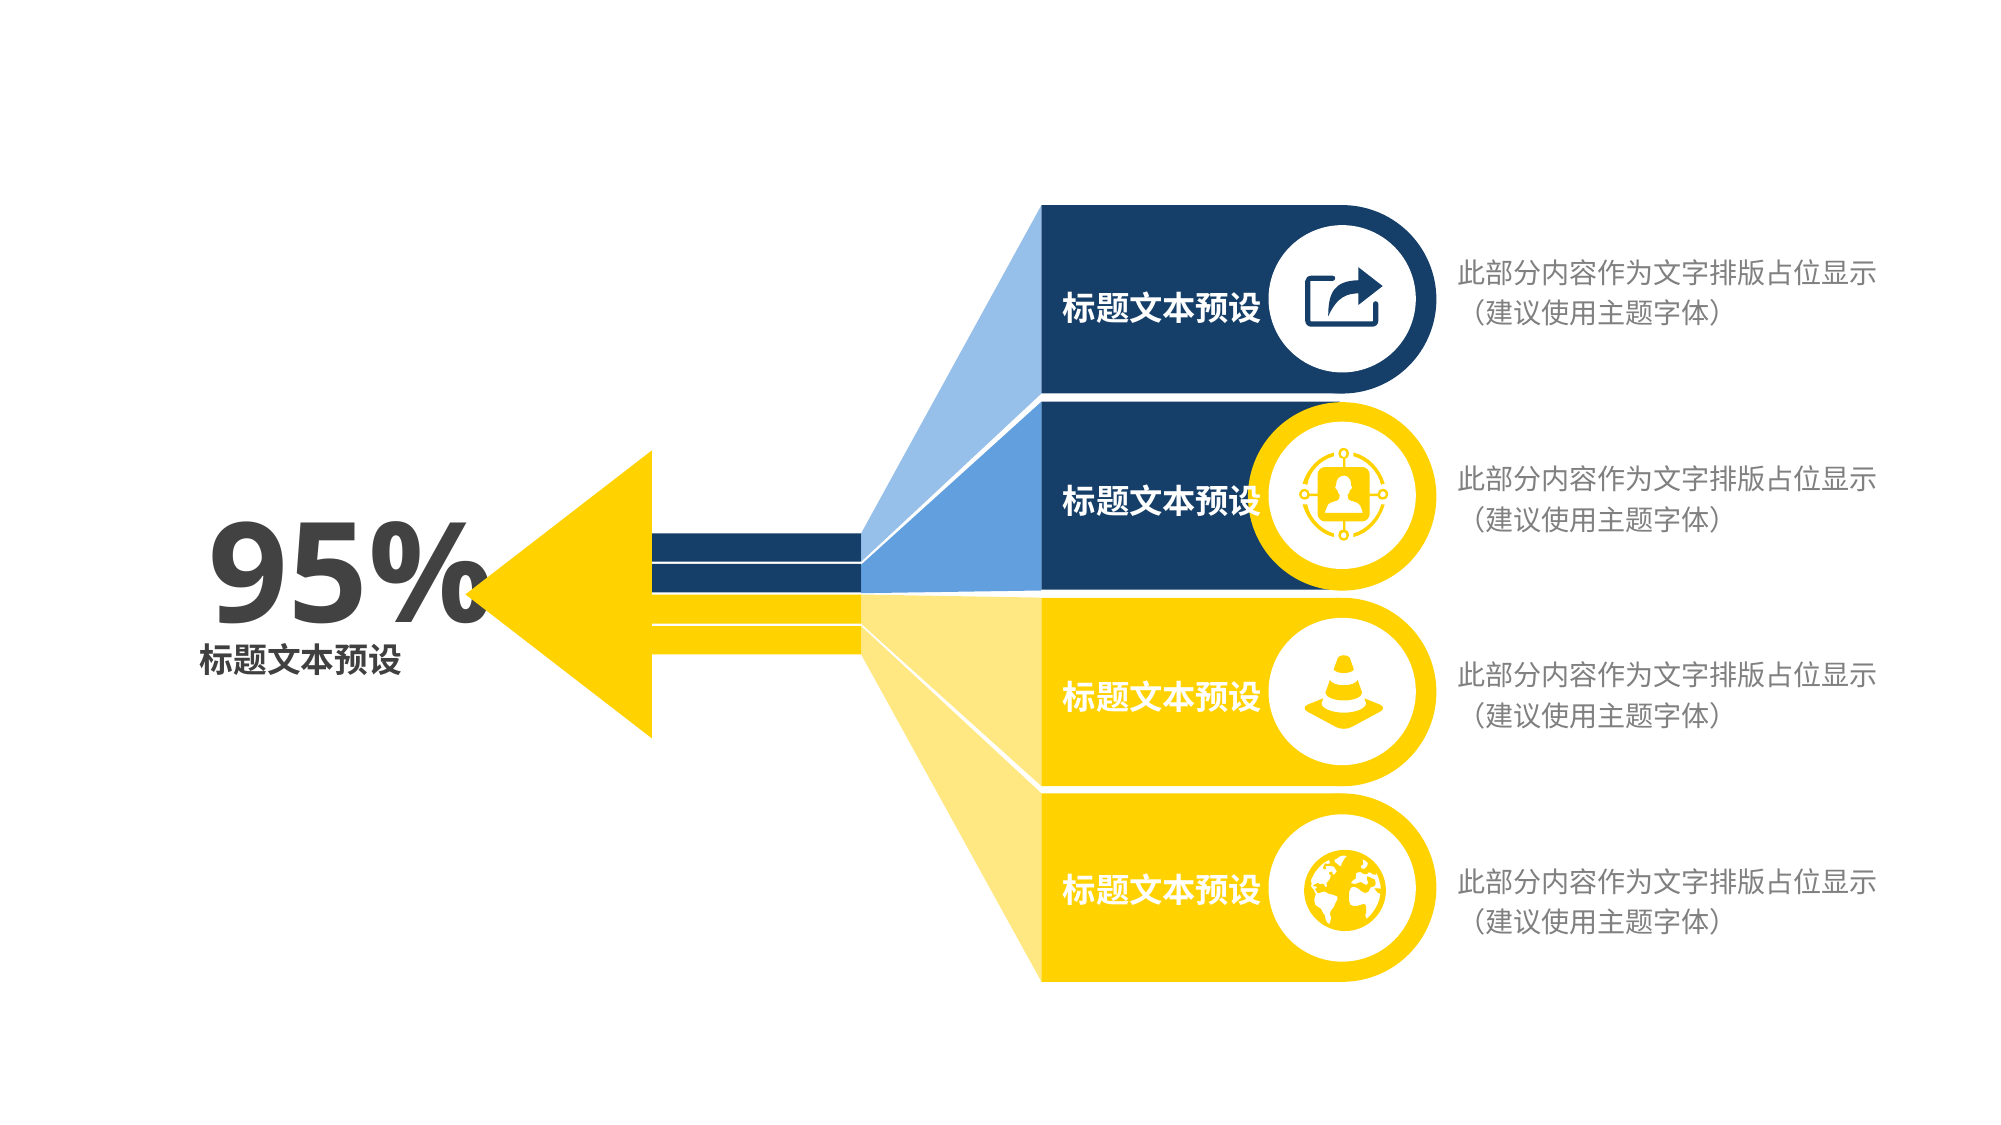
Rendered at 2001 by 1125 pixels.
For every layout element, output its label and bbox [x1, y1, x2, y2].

text_box [184, 475, 427, 687]
text_box [465, 205, 1882, 982]
